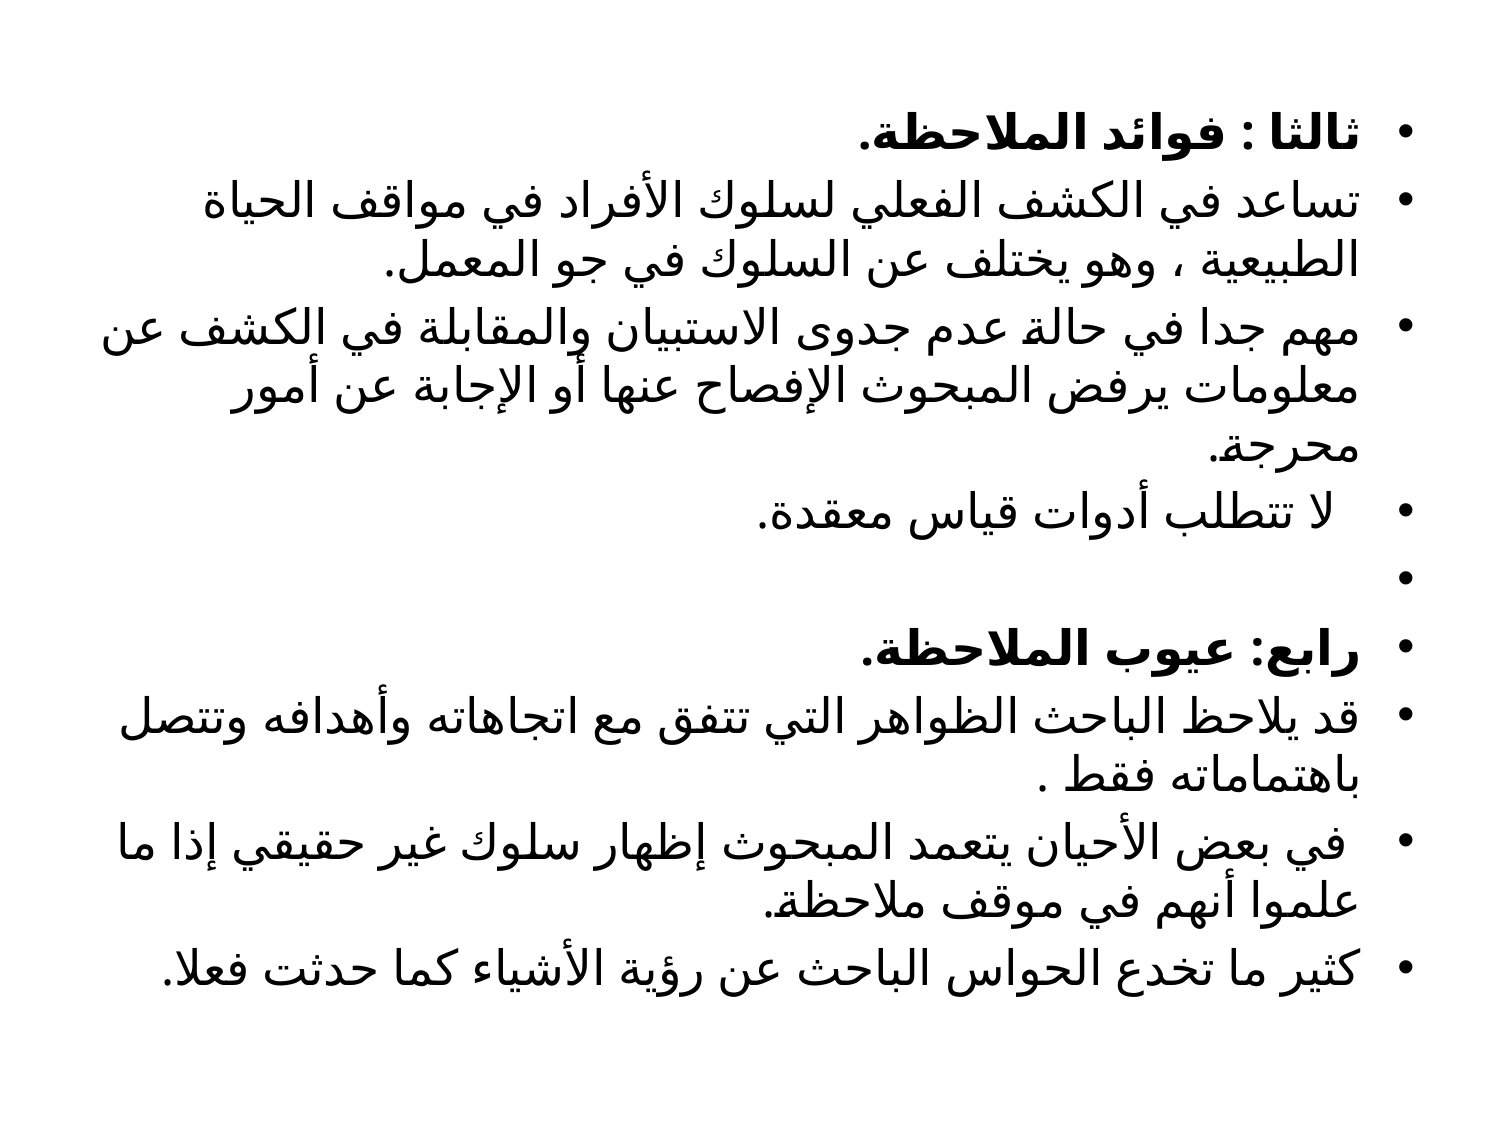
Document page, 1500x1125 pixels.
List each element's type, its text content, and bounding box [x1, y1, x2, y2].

list ثالثا : فوائد الملاحظة. تساعد في الكشف الفعلي لسلوك الأفراد في مواقف الحياة الطبيعية ، وهو يختلف عن السلوك في جو المعمل. مهم جدا في حالة عدم جدوى الاستبيان والمقابلة في الكشف عن معلومات يرفض المبحوث الإفصاح عنها أو الإجابة عن أمور محرجة. لا تتطلب أدوات قياس معقدة. رابع: عيوب الملاحظة. قد يلاحظ الباحث الظواهر التي تتفق مع اتجاهاته وأهدافه وتتصل باهتماماته فقط . في بعض الأحيان يتعمد المبحوث إظهار سلوك غير حقيقي إذا ما علموا أنهم في موقف ملاحظة. كثير ما تخدع الحواس الباحث عن رؤية الأشياء كما حدثت فعلا. [75, 93, 1425, 1005]
